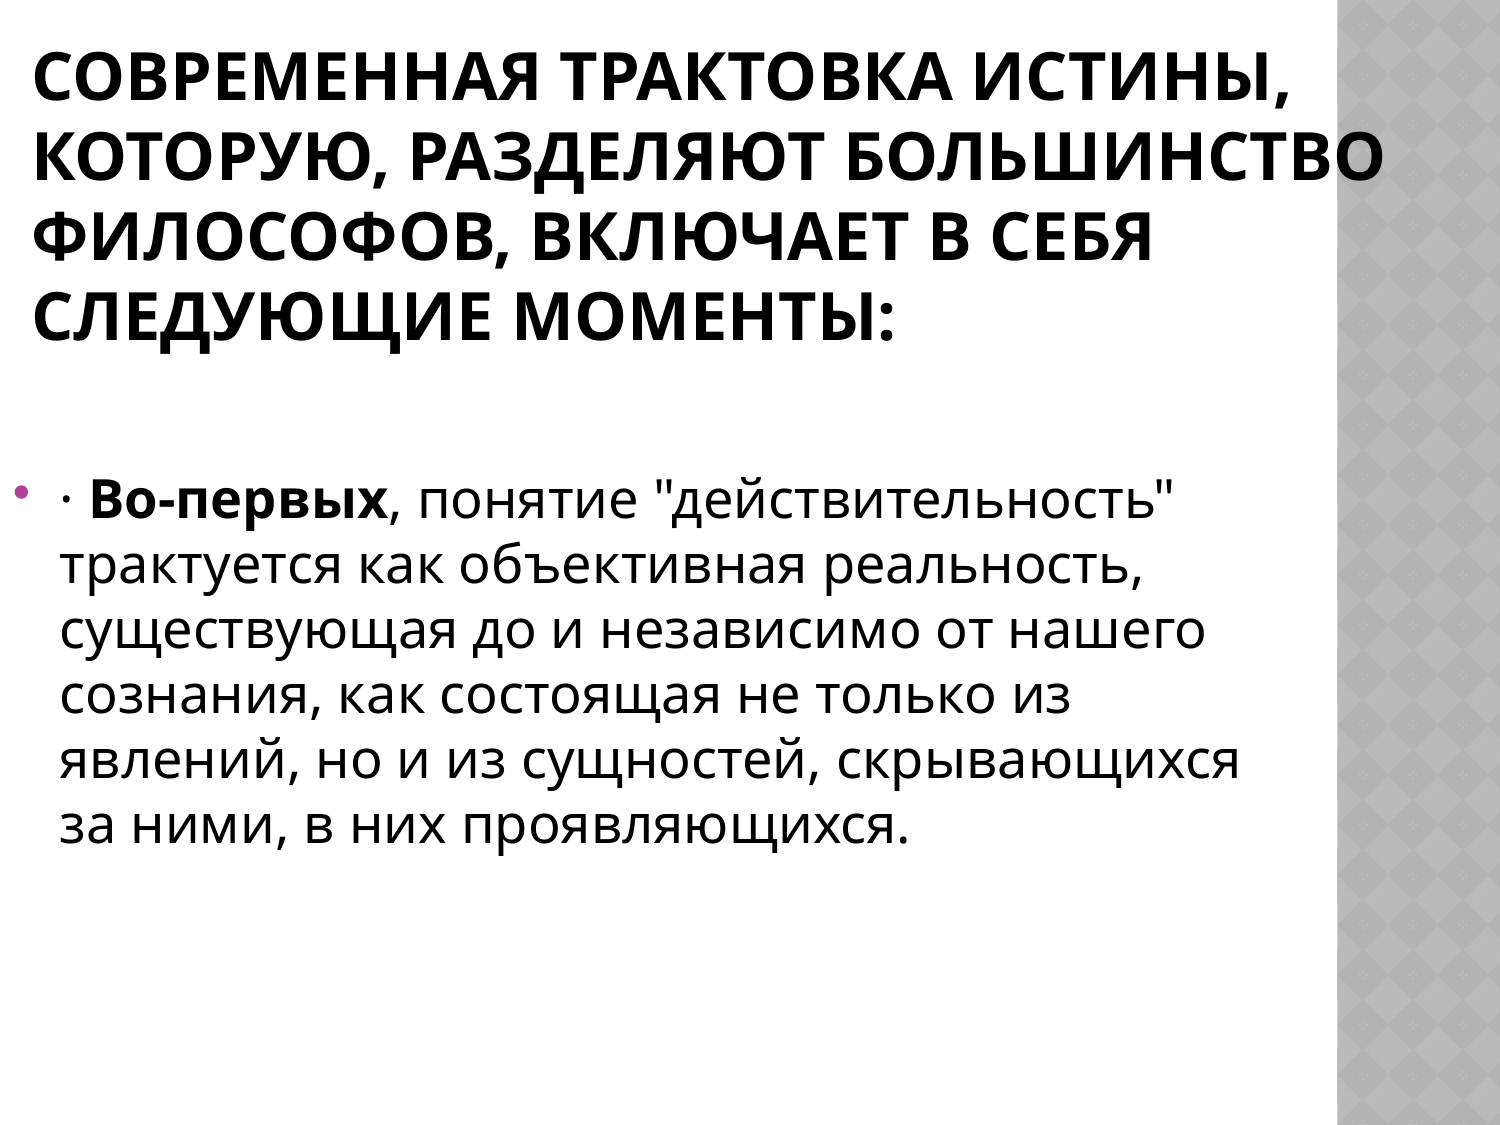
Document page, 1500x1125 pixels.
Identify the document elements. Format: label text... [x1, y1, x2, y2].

list · Во-первых, понятие "действительность" трактуется как объективная реальность, существующая до и независимо от нашего сознания, как состоящая не только из явлений, но и из сущностей, скрывающихся за ними, в них проявляющихся. [0, 457, 1285, 1125]
title Современная трактовка истины, которую, разделяют большинство философов, включает в себя следующие моменты: [23, 246, 1465, 434]
